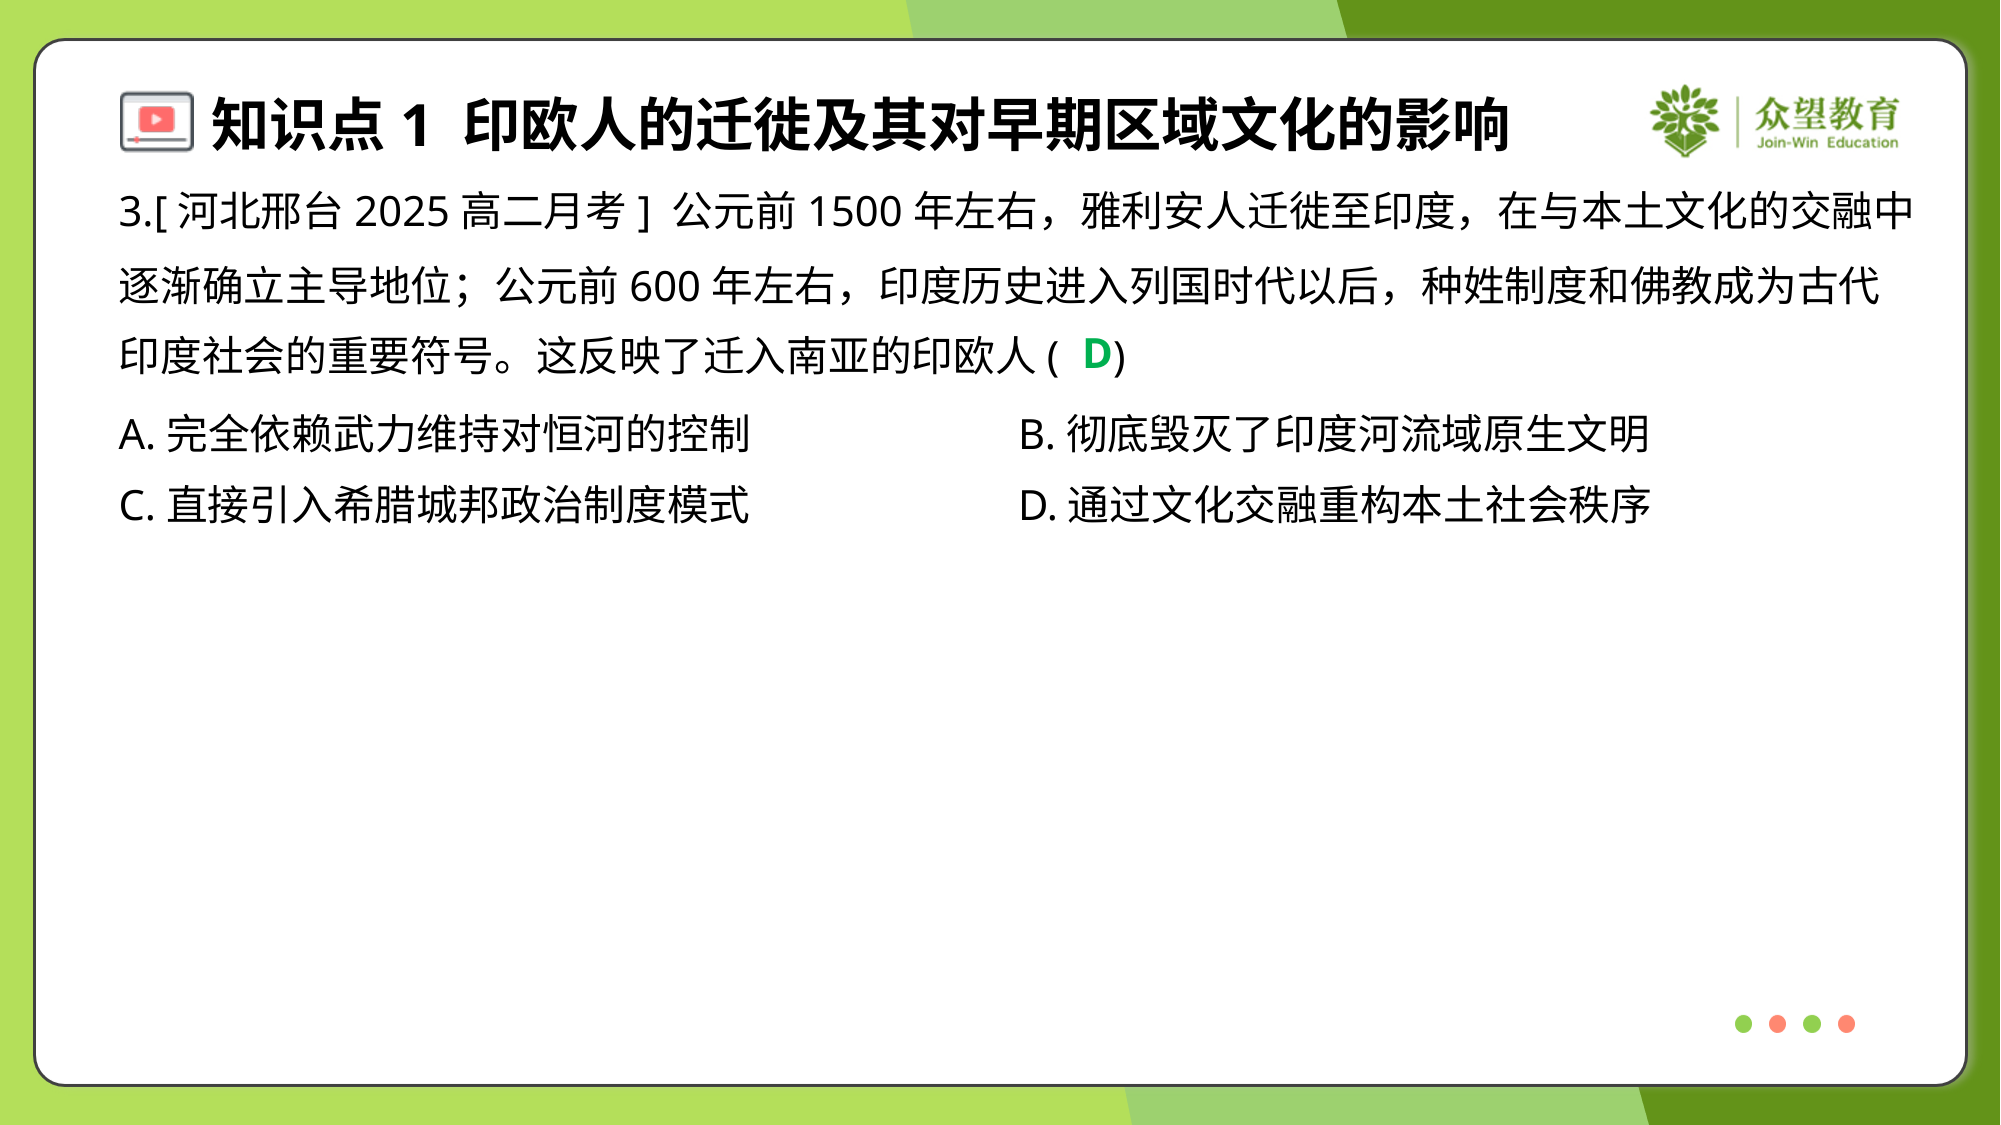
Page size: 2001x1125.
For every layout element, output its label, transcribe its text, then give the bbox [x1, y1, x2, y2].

picture [0, 0, 2000, 1125]
text_box A.完全依赖武力维持对恒河的控制 B.彻底毁灭了印度河流域原生文明 C.直接引入希腊城邦政治制度模式 D.通过文化交融重构本土社会秩序 [118, 382, 1883, 522]
text_box D [1065, 306, 1130, 371]
text_box 3.[河北邢台2025高二月考] 公元前1500年左右，雅利安人迁徙至印度，在与本土文化的交融中 逐渐确立主导地位；公元前600年左右，印度历史进入列国时代以后，种姓制度和佛教成为古代 印度社会的重要符号。这反映了迁入南亚的印欧人( ) [118, 159, 1883, 373]
